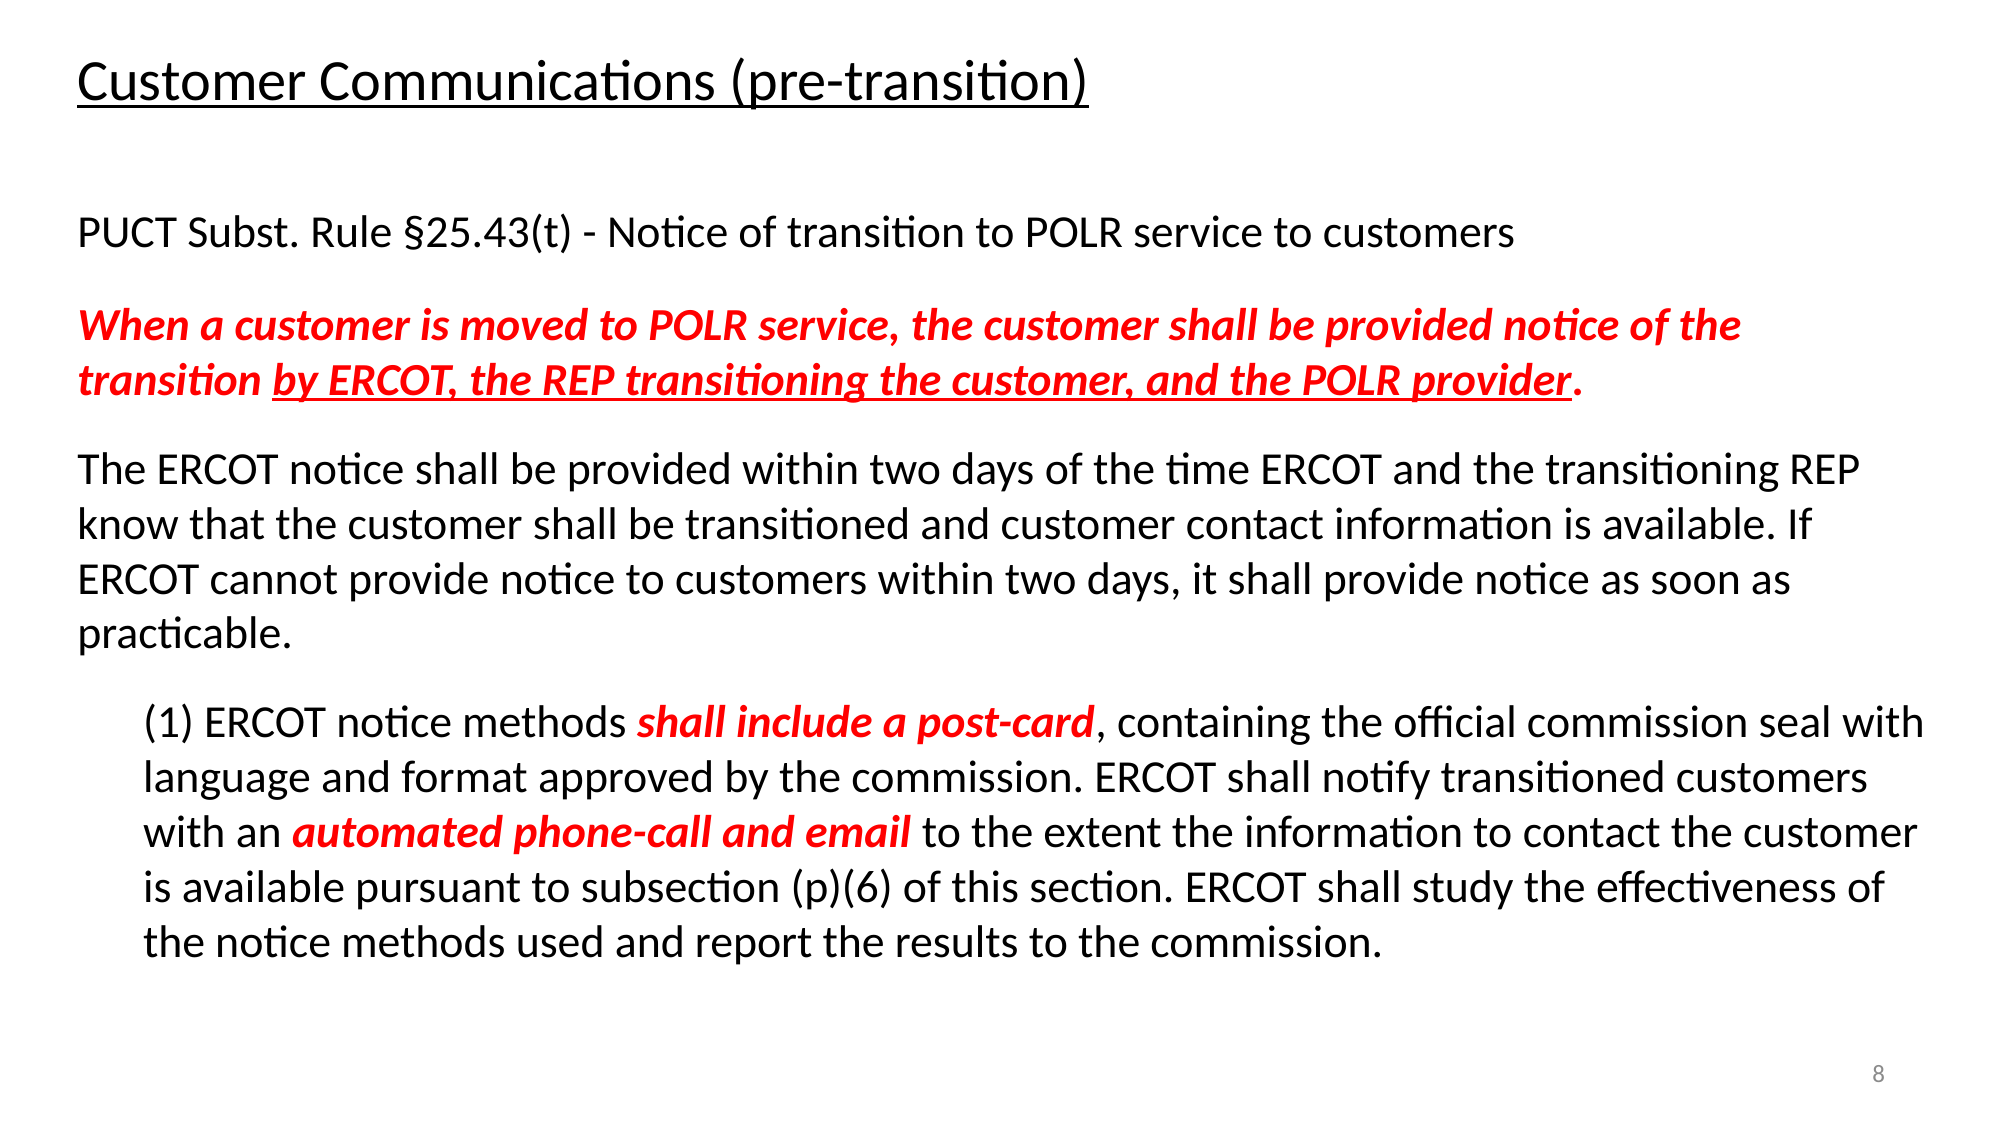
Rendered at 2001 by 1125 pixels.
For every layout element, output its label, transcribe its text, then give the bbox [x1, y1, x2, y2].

list PUCT Subst. Rule §25.43(t) - Notice of transition to POLR service to customers When a customer is moved to POLR service, the customer shall be provided notice of the transition by ERCOT, the REP transitioning the customer, and the POLR provider. The ERCOT notice shall be provided within two days of the time ERCOT and the transitioning REP know that the customer shall be transitioned and customer contact information is available. If ERCOT cannot provide notice to customers within two days, it shall provide notice as soon as practicable. (1) ERCOT notice methods shall include a post-card, containing the official commission seal with language and format approved by the commission. ERCOT shall notify transitioned customers with an automated phone-call and email to the extent the information to contact the customer is available pursuant to subsection (p)(6) of this section. ERCOT shall study the effectiveness of the notice methods used and report the results to the commission. [62, 129, 1950, 1063]
title Customer Communications (pre-transition) [62, 24, 1900, 129]
slide_number 8 [1433, 1042, 1900, 1103]
